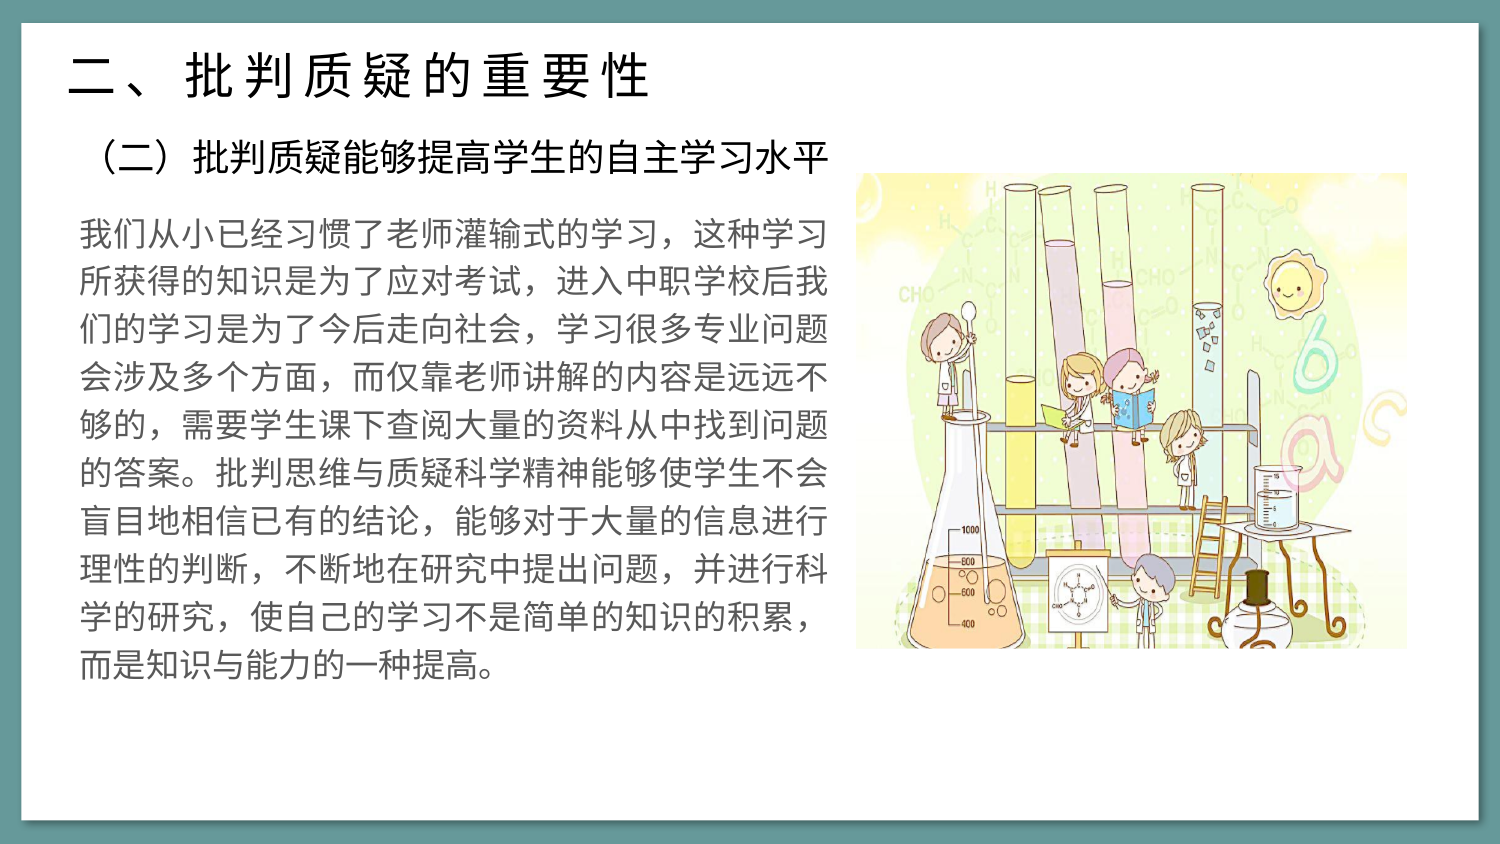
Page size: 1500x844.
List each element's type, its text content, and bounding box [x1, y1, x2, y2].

text_box 我们从小已经习惯了老师灌输式的学习，这种学习所获得的知识是为了应对考试，进入中职学校后我们的学习是为了今后走向社会，学习很多专业问题会涉及多个方面，而仅靠老师讲解的内容是远远不够的，需要学生课下查阅大量的资料从中找到问题的答案。批判思维与质疑科学精神能够使学生不会盲目地相信已有的结论，能够对于大量的信息进行理性的判断，不断地在研究中提出问题，并进行科学的研究，使自己的学习不是简单的知识的积累，而是知识与能力的一种提高。 [64, 197, 844, 692]
text_box 二、批判质疑的重要性 [53, 38, 753, 112]
picture [856, 173, 1407, 650]
text_box （二）批判质疑能够提高学生的自主学习水平 [64, 126, 845, 187]
